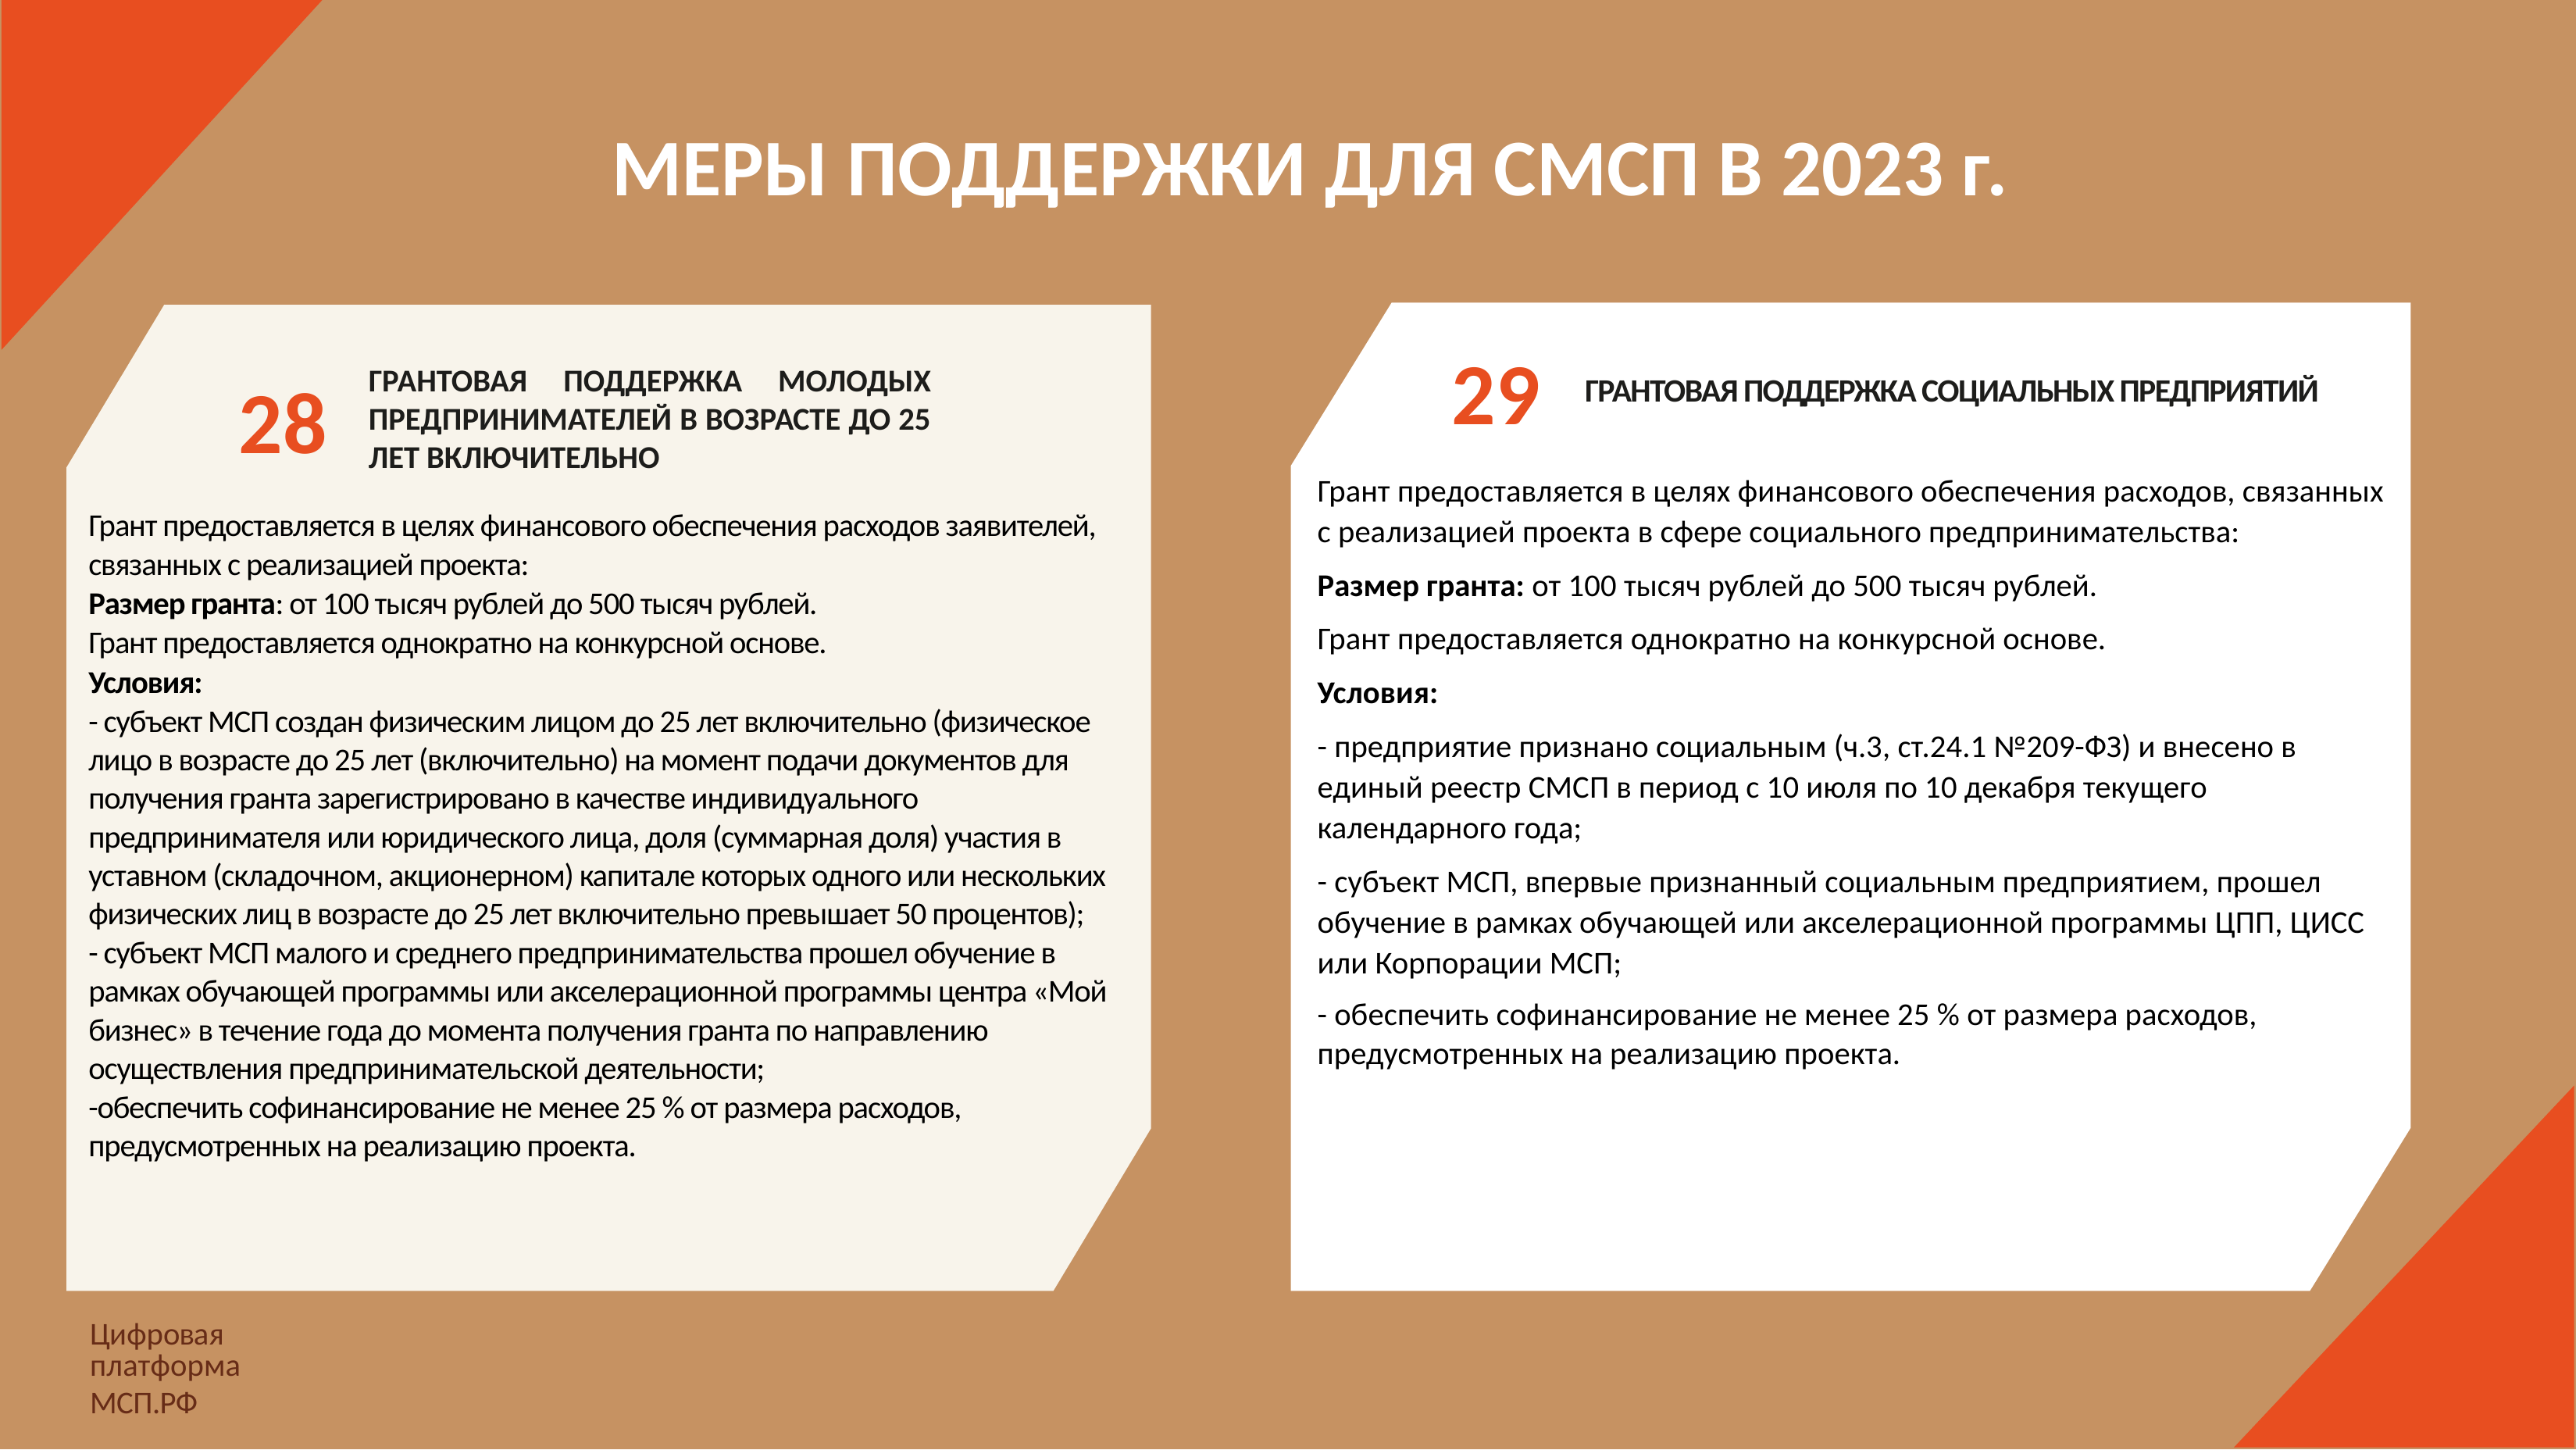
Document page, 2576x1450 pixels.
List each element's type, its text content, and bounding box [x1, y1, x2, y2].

text_box Грант предоставляется в целях финансового обеспечения расходов заявителей, связанных с реализацией проекта: Размер гранта: от 100 тысяч рублей до 500 тысяч рублей. Грант предоставляется однократно на конкурсной основе. Условия: - субъект МСП создан физическим лицом до 25 лет включительно (физическое лицо в возрасте до 25 лет (включительно) на момент подачи документов для получения гранта зарегистрировано в качестве индивидуального предпринимателя или юридического лица, доля (суммарная доля) участия в уставном (складочном, акционерном) капитале которых одного или нескольких физических лиц в возрасте до 25 лет включительно превышает 50 процентов); - субъект МСП малого и среднего предпринимательства прошел обучение в рамках обучающей программы или акселерационной программы центра «Мой бизнес» в течение года до момента получения гранта по направлению осуществления предпринимательской деятельности; -обеспечить софинансирование не менее 25 % от размера расходов, предусмотренных на реализацию проекта. [87, 503, 1128, 1203]
text_box [2233, 1085, 2574, 1448]
text_box ГРАНТОВАЯ ПОДДЕРЖКА СОЦИАЛЬНЫХ ПРЕДПРИЯТИЙ [1547, 363, 2356, 415]
text_box 28 [237, 365, 345, 471]
text_box [1, 0, 323, 350]
text_box [66, 305, 1151, 1291]
text_box МЕРЫ ПОДДЕРЖКИ ДЛЯ СМСП В 2023 г. [583, 113, 2036, 212]
text_box ГРАНТОВАЯ ПОДДЕРЖКА МОЛОДЫХ ПРЕДПРИНИМАТЕЛЕЙ В ВОЗРАСТЕ ДО 25 ЛЕТ ВКЛЮЧИТЕЛЬНО [357, 354, 944, 516]
text_box Грант предоставляется в целях финансового обеспечения расходов, связанных с реализацией проекта в сфере социального предпринимательства: Размер гранта: от 100 тысяч рублей до 500 тысяч рублей. Грант предоставляется однократно на конкурсной основе. Условия: - предприятие признано социальным (ч.3, ст.24.1 №209-ФЗ) и внесено в единый реестр СМСП в период с 10 июля по 10 декабря текущего календарного года; - субъект МСП, впервые признанный социальным предприятием, прошел обучение в рамках обучающей или акселерационной программы ЦПП, ЦИСС или Корпорации МСП; - обеспечить софинансирование не менее 25 % от размера расходов, предусмотренных на реализацию проекта. [1305, 461, 2404, 1077]
text_box Цифровая платформа МСП.РФ [88, 1320, 370, 1420]
text_box 29 [1450, 335, 1552, 442]
text_box [1290, 302, 2411, 1291]
